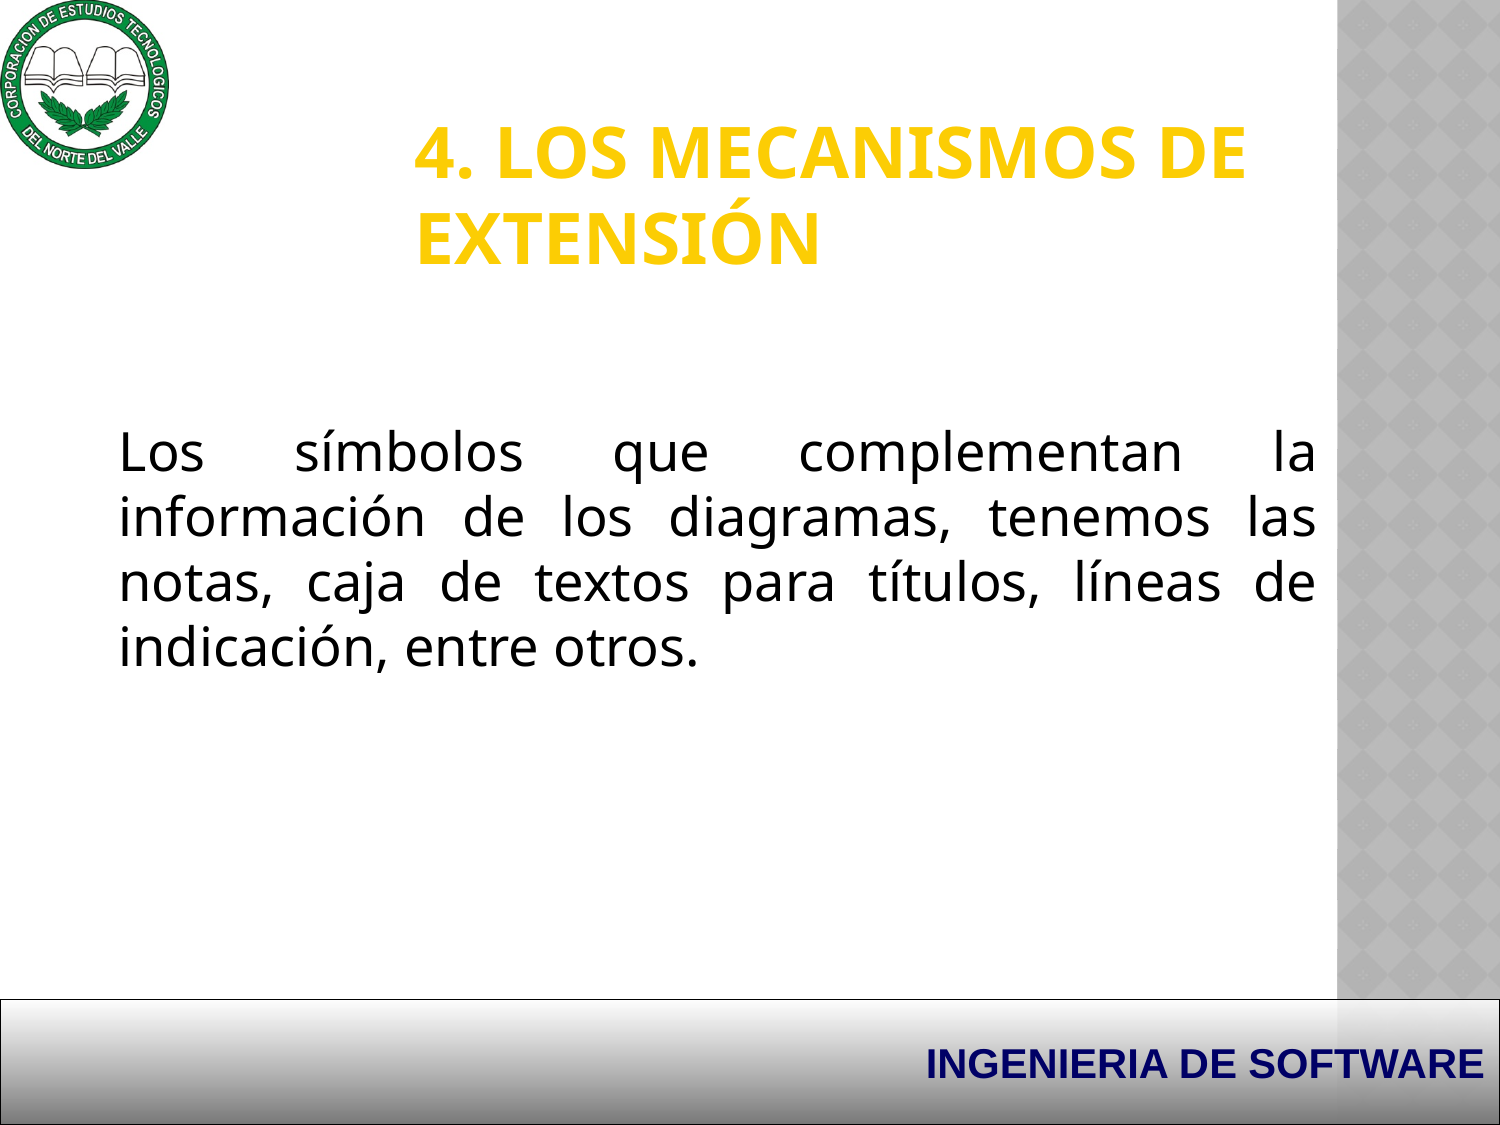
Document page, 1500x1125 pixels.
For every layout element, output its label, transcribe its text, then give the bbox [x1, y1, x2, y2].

title 4. Los Mecanismos de Extensión [399, 99, 1388, 288]
list Los símbolos que complementan la información de los diagramas, tenemos las notas, caja de textos para títulos, líneas de indicación, entre otros. [58, 410, 1334, 798]
picture [0, 0, 169, 169]
